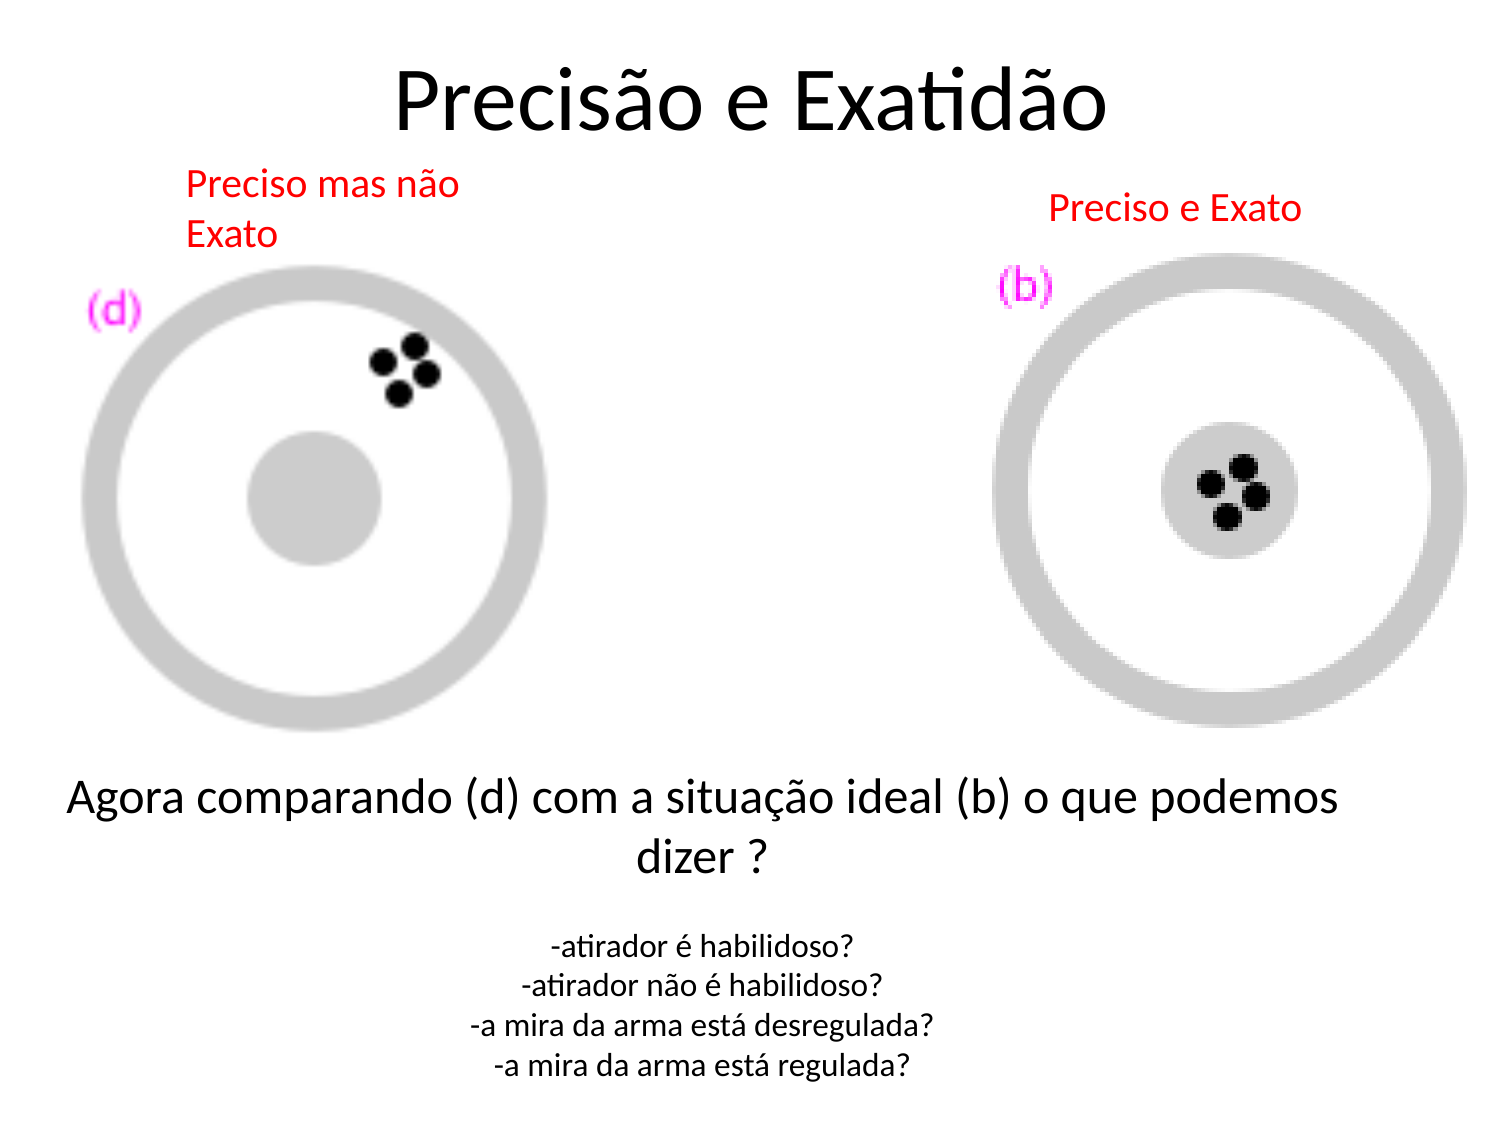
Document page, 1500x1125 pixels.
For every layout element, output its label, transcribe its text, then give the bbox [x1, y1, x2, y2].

text_box Preciso mas não Exato [171, 148, 514, 253]
title Precisão e Exatidão [76, 0, 1427, 188]
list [839, 237, 1500, 770]
text_box Agora comparando (d) com a situação ideal (b) o que podemos dizer ? -atirador é habilidoso? -atirador não é habilidoso? -a mira da arma está desregulada? -a mira da arma está regulada? [0, 756, 1406, 1125]
text_box Preciso e Exato [1033, 172, 1447, 235]
picture [0, 255, 596, 757]
